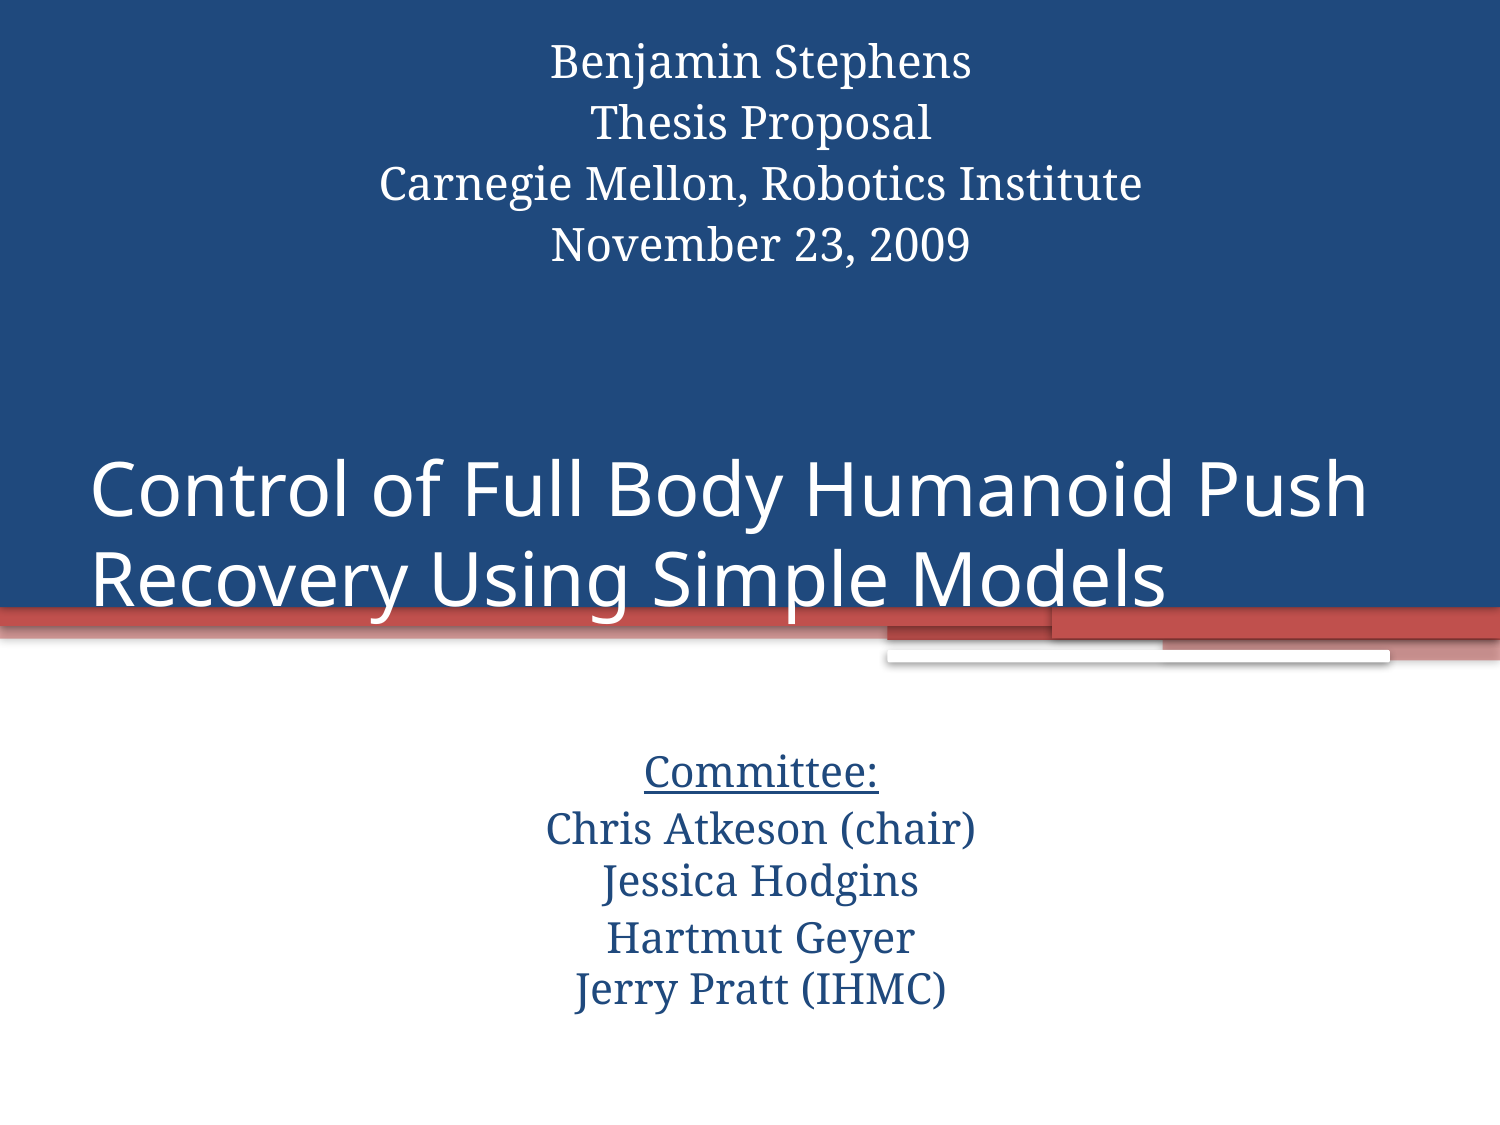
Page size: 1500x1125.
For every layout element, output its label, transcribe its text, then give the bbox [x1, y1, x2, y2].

text_box Committee: Chris Atkeson (chair) Jessica Hodgins Hartmut Geyer Jerry Pratt (IHMC) [512, 737, 1000, 1025]
subtitle Benjamin Stephens Thesis Proposal Carnegie Mellon, Robotics Institute November 23, 2009 [337, 24, 1175, 313]
title Control of Full Body Humanoid Push Recovery Using Simple Models [75, 387, 1463, 629]
